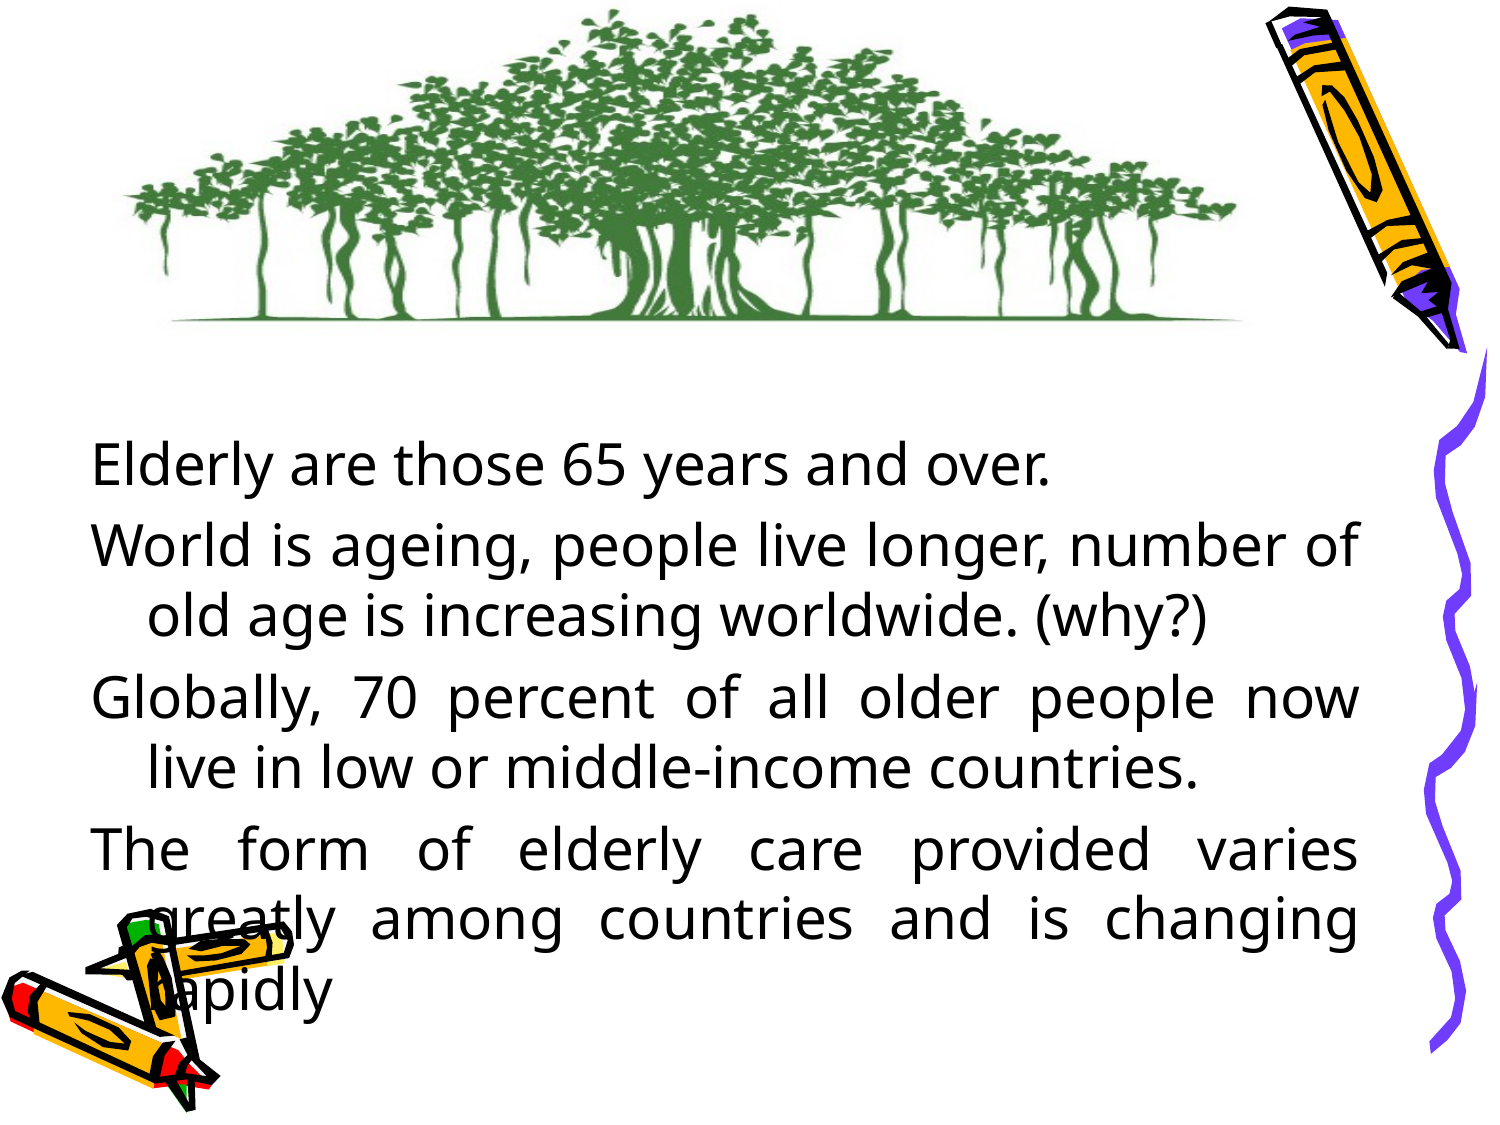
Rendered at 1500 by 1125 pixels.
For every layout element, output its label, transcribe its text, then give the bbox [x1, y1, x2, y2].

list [112, 0, 1263, 338]
list Elderly are those 65 years and over. World is ageing, people live longer, number of old age is increasing worldwide. (why?) Globally, 70 percent of all older people now live in low or middle-income countries. The form of elderly care provided varies greatly among countries and is changing rapidly [74, 337, 1376, 1101]
